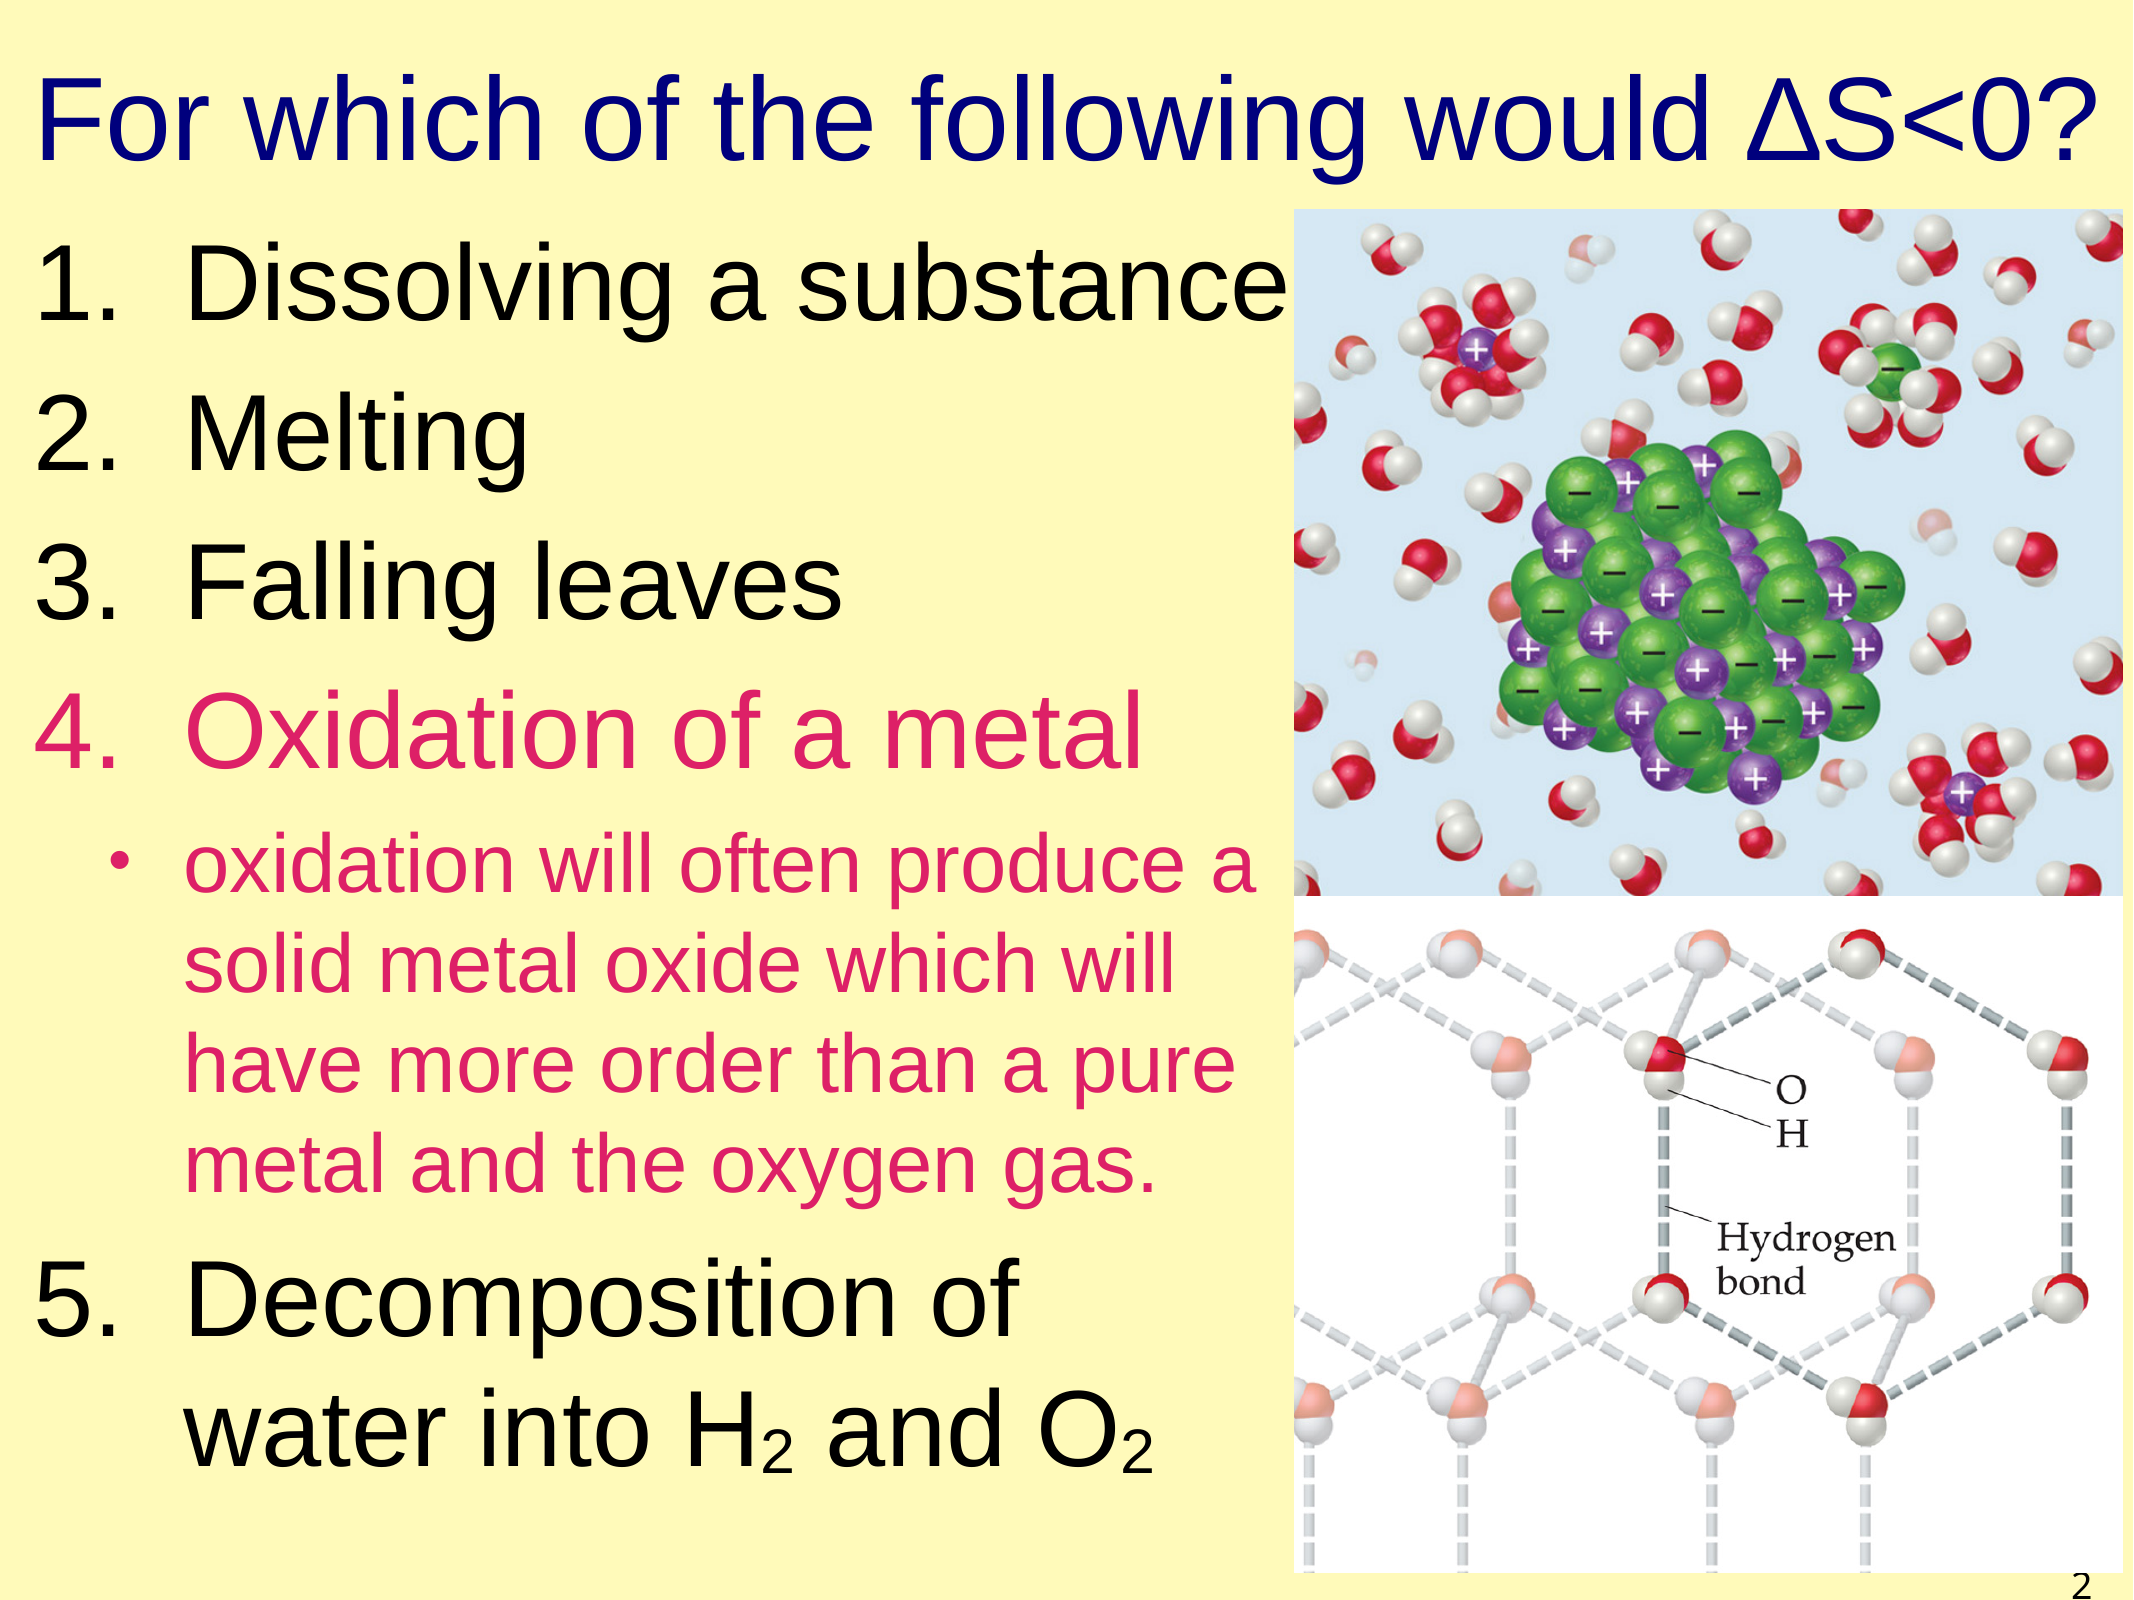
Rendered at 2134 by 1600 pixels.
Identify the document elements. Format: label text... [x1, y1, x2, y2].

picture [1293, 208, 2124, 1574]
title For which of the following would ∆S<0? [32, 41, 2116, 211]
list Dissolving a substance Melting Falling leaves Oxidation of a metal oxidation will often produce a solid metal oxide which will have more order than a pure metal and the oxygen gas. Decomposition of water into H2 and O2 [32, 211, 1291, 1578]
